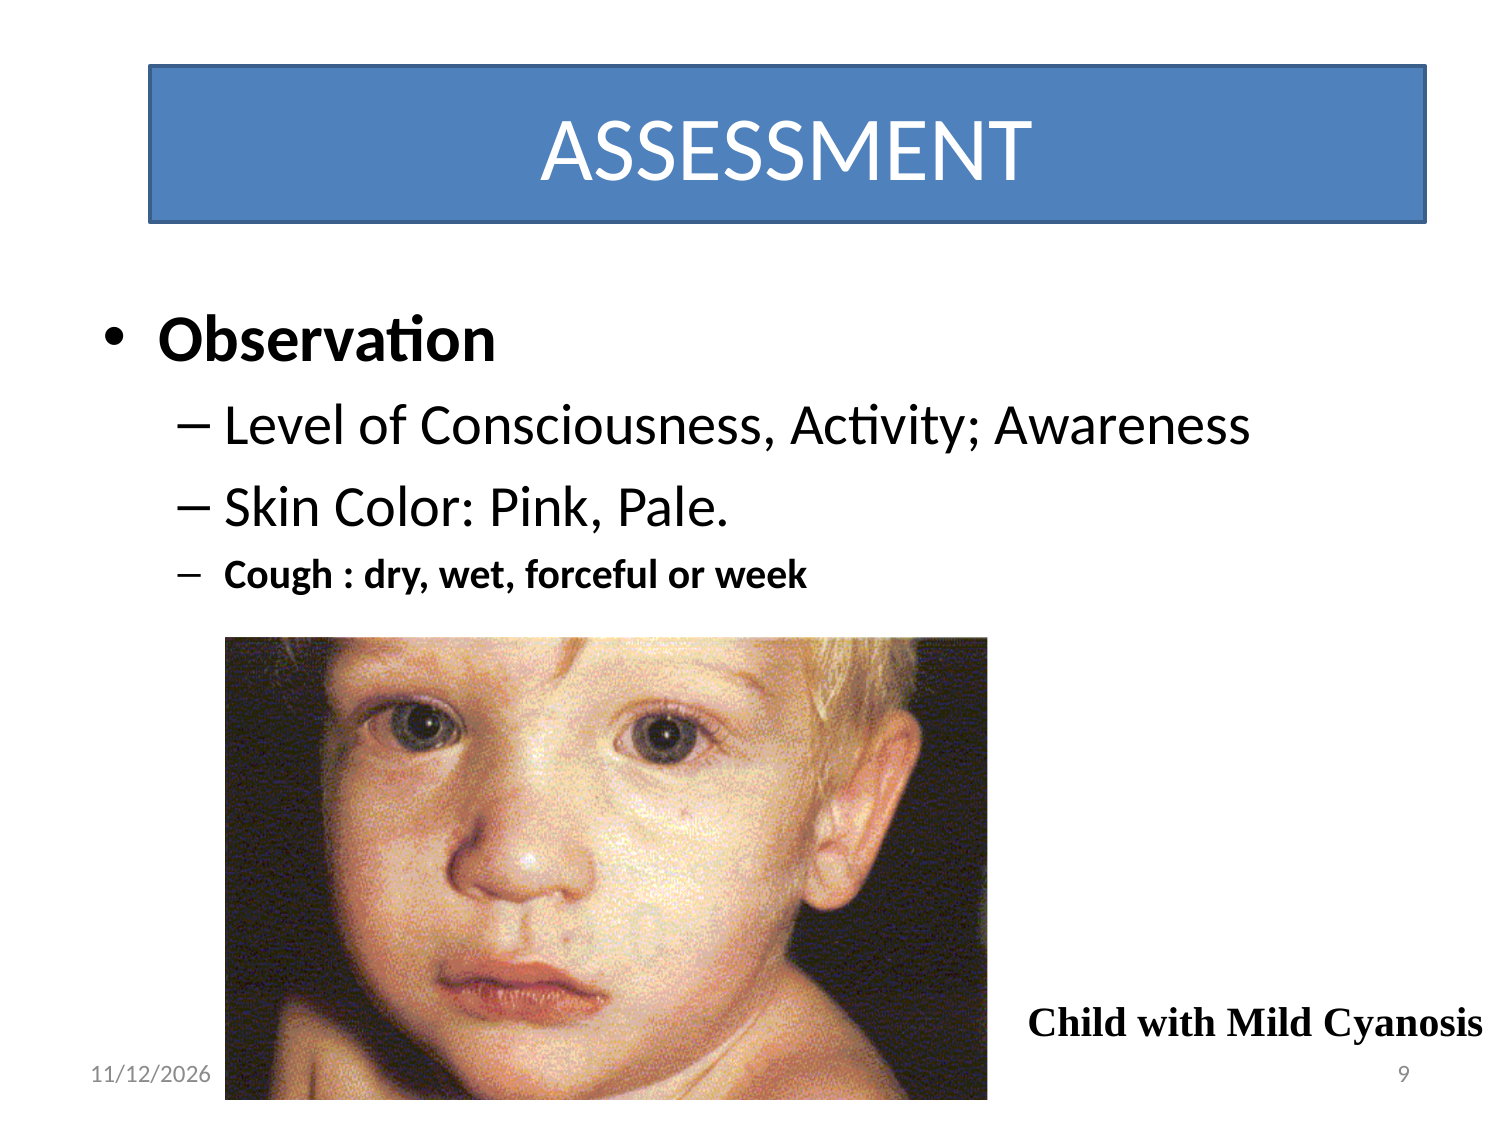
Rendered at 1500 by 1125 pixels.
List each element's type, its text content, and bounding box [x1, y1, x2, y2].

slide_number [75, 1042, 219, 1103]
picture [224, 637, 988, 1101]
title ASSESSMENT [148, 64, 1427, 224]
text_box Child with Mild Cyanosis [1012, 987, 1500, 1053]
slide_number 9 [1074, 1053, 1425, 1103]
list Observation Level of Consciousness, Activity; Awareness Skin Color: Pink, Pale. Cough : dry, wet, forceful or week [87, 287, 1450, 675]
